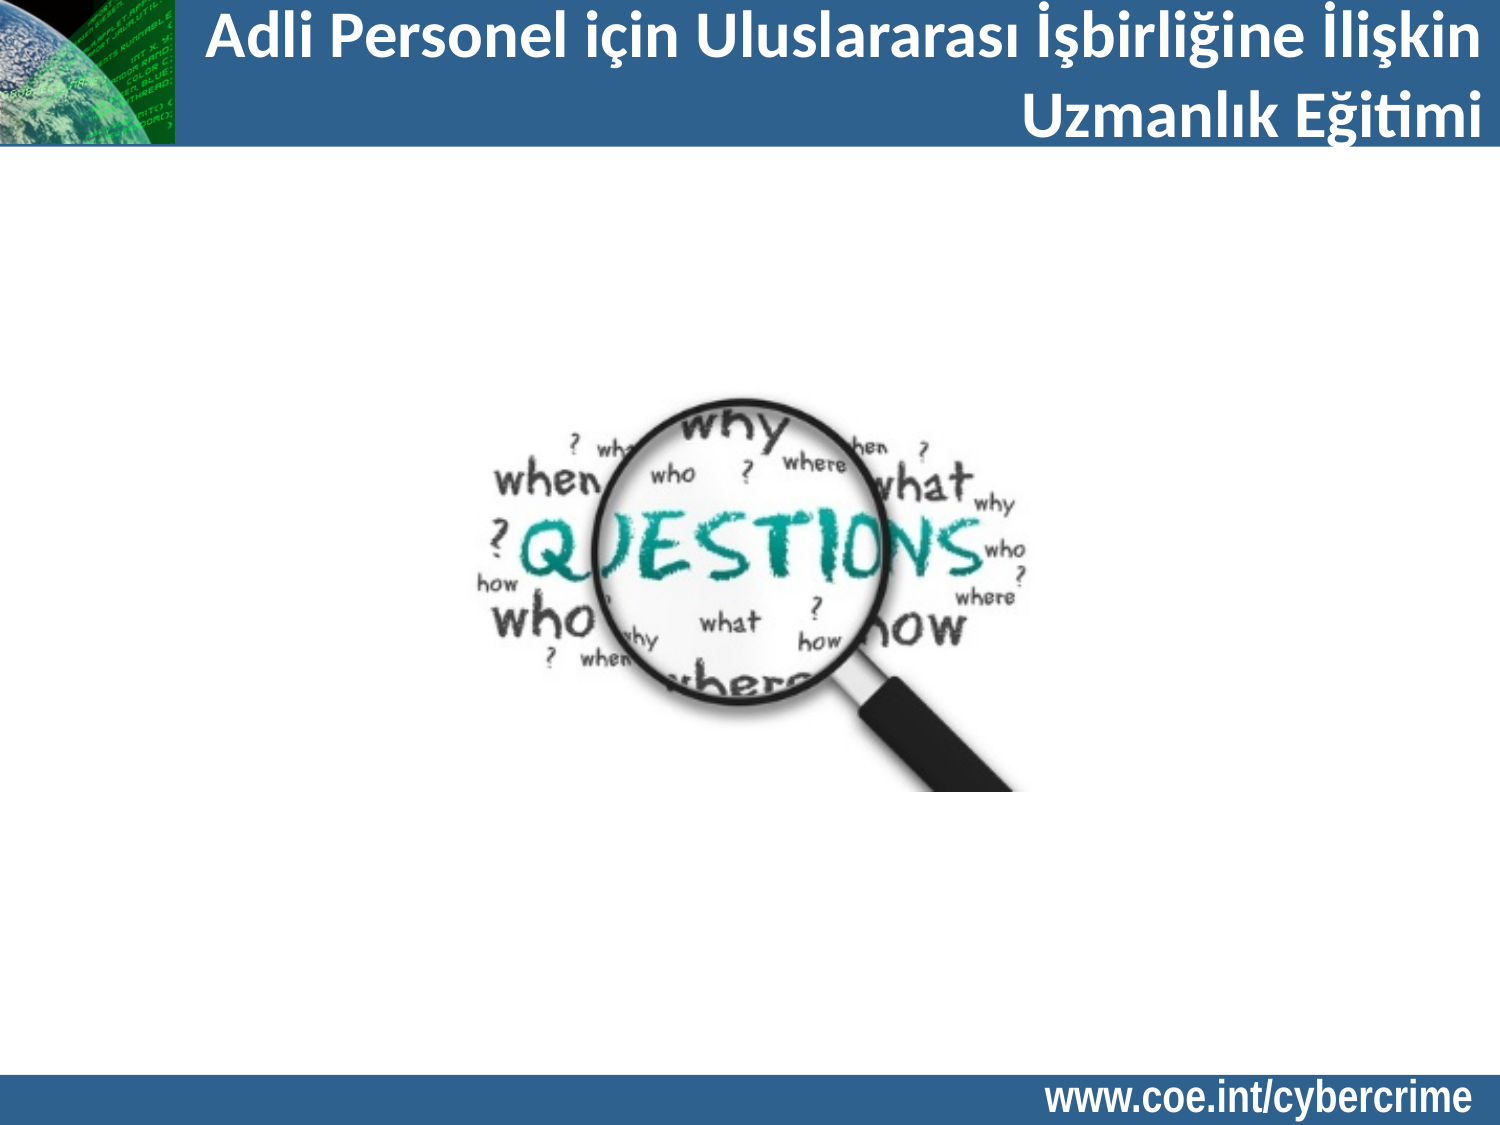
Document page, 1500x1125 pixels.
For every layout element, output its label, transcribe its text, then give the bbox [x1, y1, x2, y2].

picture [0, 0, 175, 144]
text_box www.coe.int/cybercrime [1030, 1059, 1500, 1125]
text_box Adli Personel için Uluslararası İşbirliğine İlişkin Uzmanlık Eğitimi [177, 0, 1500, 149]
text_box [0, 1073, 1030, 1125]
picture [443, 332, 1057, 793]
